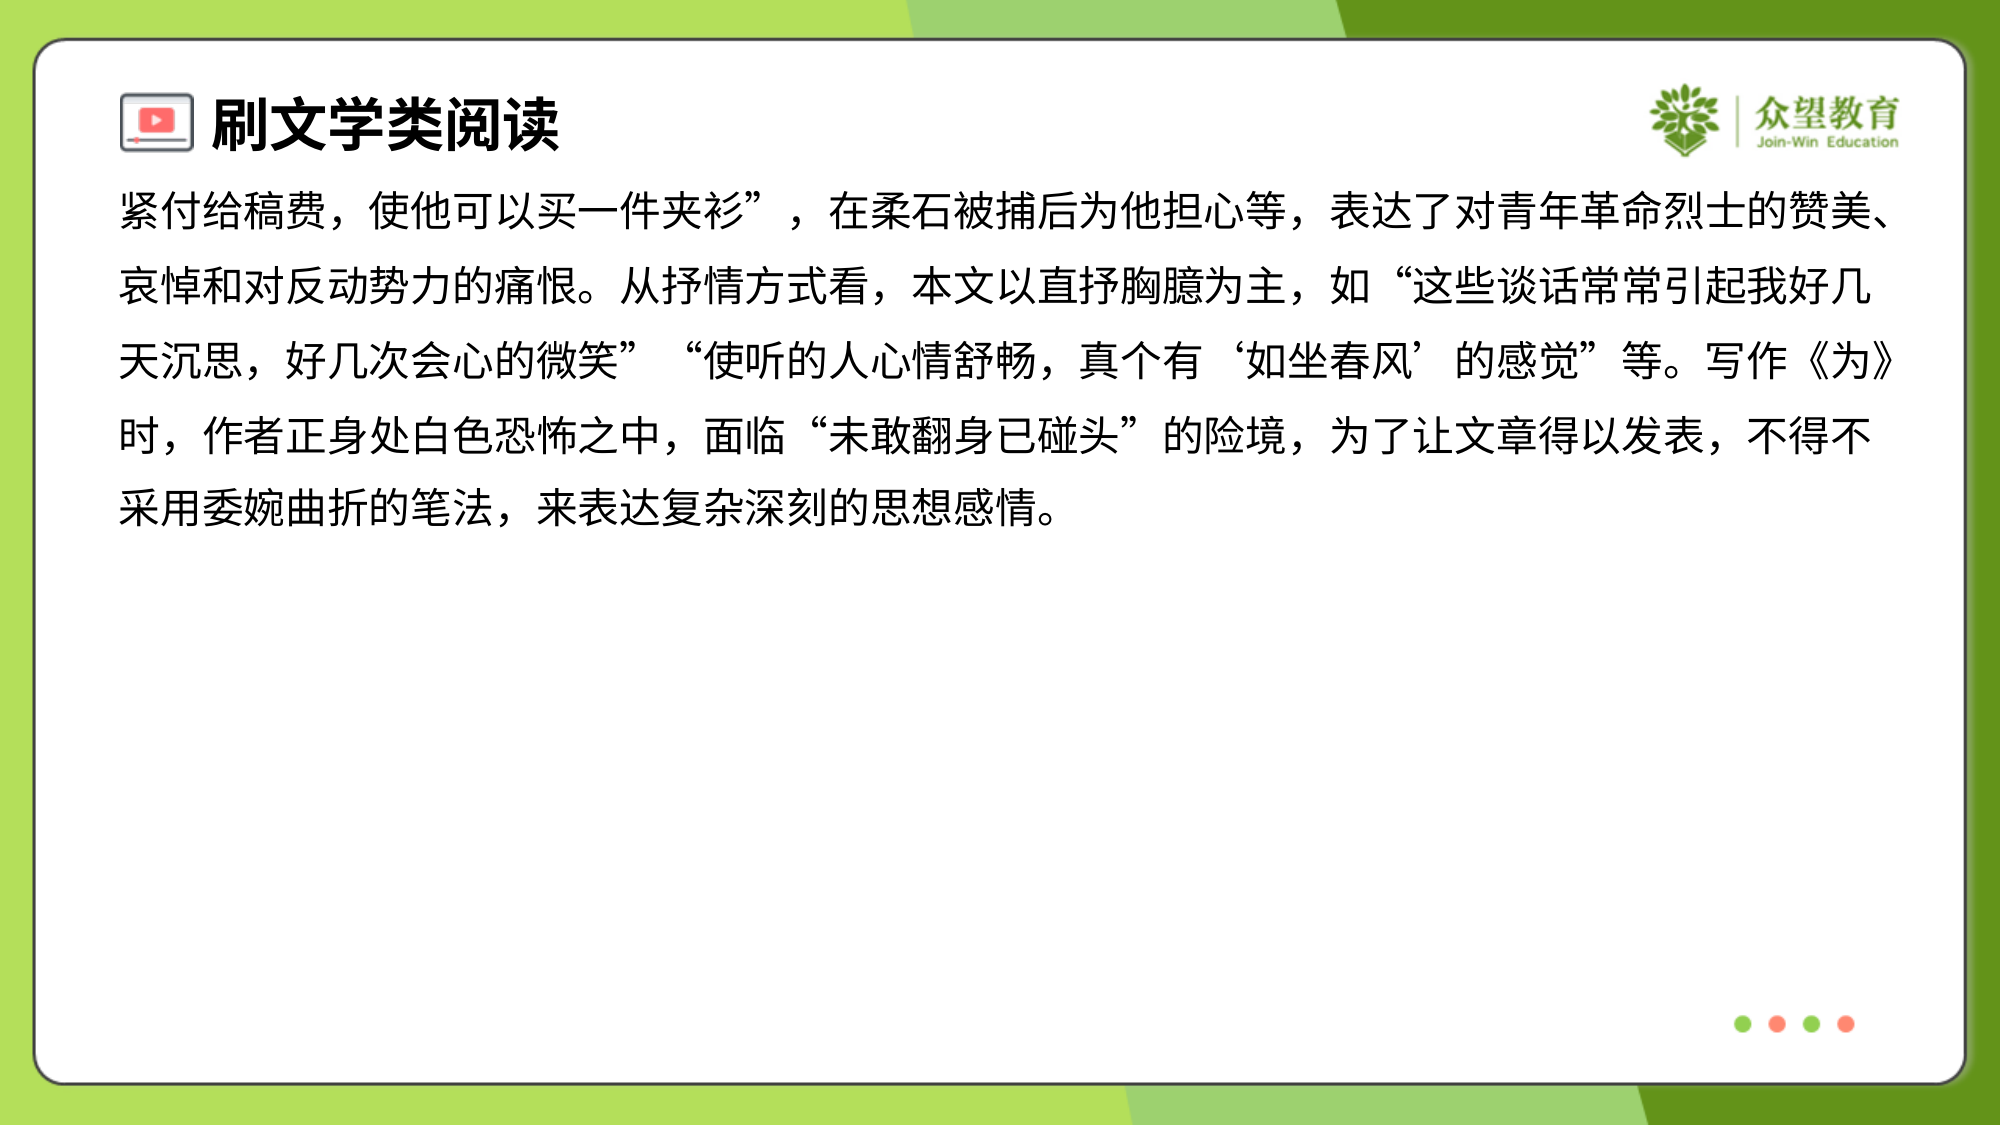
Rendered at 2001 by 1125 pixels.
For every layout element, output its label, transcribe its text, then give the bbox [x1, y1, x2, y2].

picture [0, 0, 2000, 1125]
text_box 紧付给稿费，使他可以买一件夹衫”，在柔石被捕后为他担心等，表达了对青年革命烈士的赞美、 哀悼和对反动势力的痛恨。从抒情方式看，本文以直抒胸臆为主，如“这些谈话常常引起我好几 天沉思，好几次会心的微笑”“使听的人心情舒畅，真个有‘如坐春风’的感觉”等。写作《为》 时，作者正身处白色恐怖之中，面临“未敢翻身已碰头”的险境，为了让文章得以发表，不得不 采用委婉曲折的笔法，来表达复杂深刻的思想感情。 [118, 159, 1883, 525]
